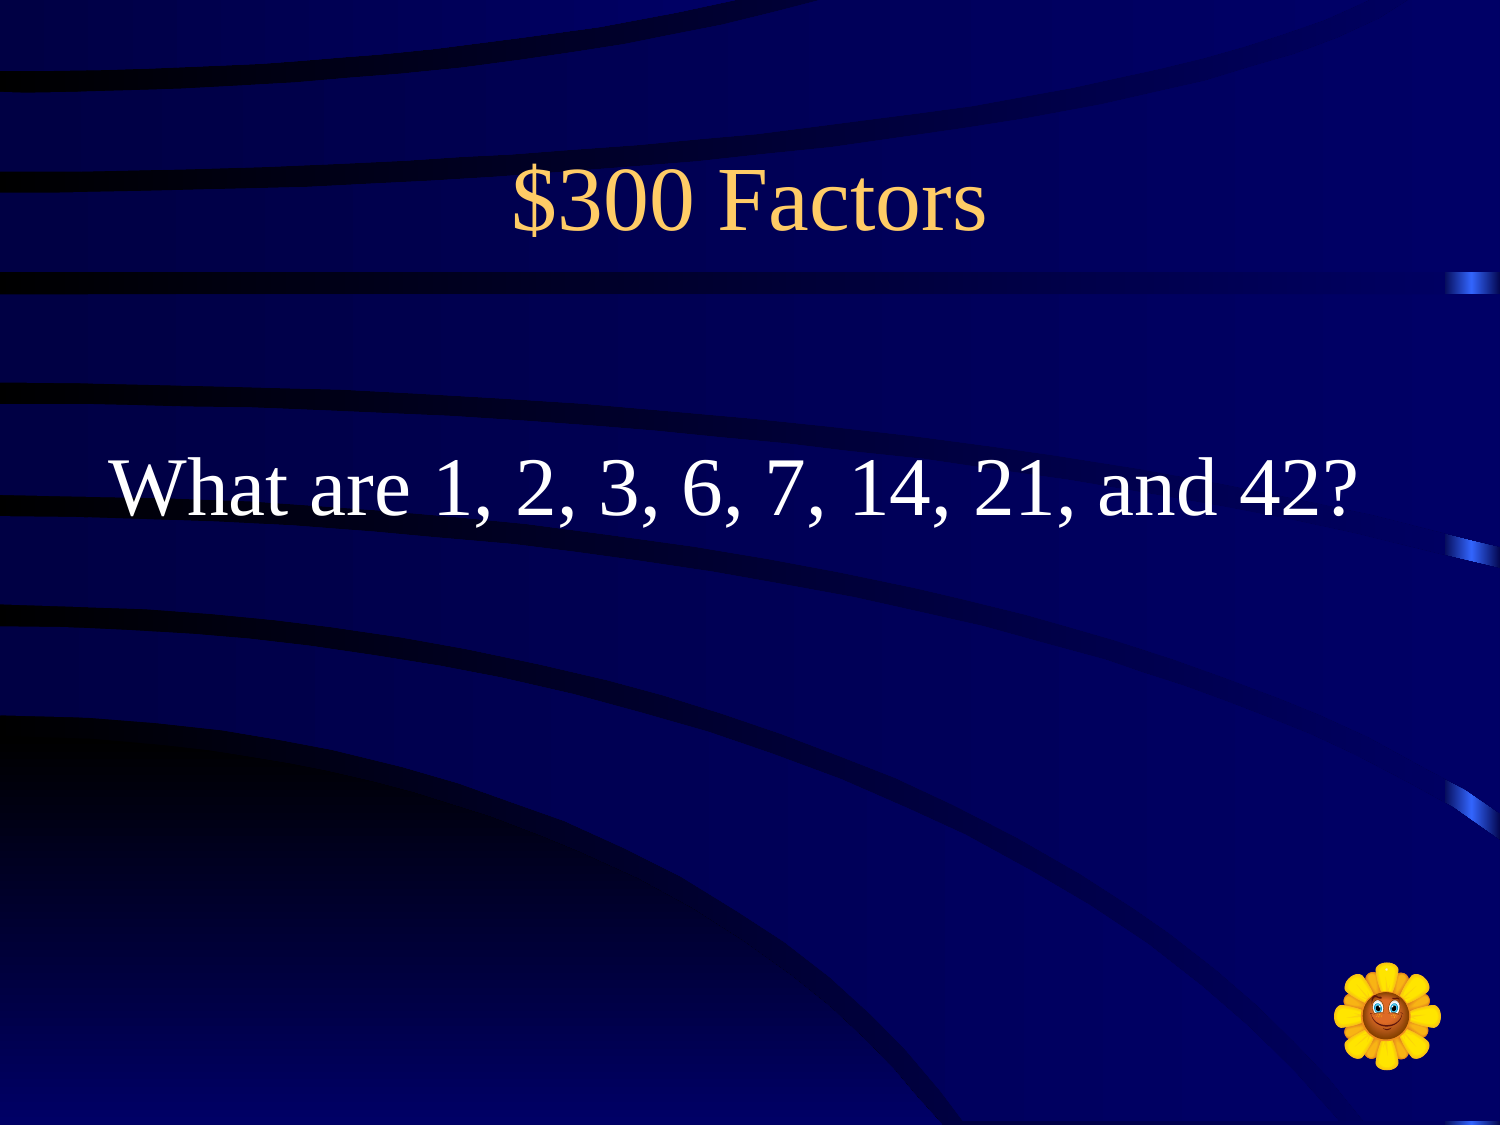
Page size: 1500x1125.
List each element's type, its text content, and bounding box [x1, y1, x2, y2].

picture [1333, 962, 1442, 1071]
text_box What are 1, 2, 3, 6, 7, 14, 21, and 42? [94, 425, 1376, 540]
title $300 Factors [112, 99, 1388, 288]
